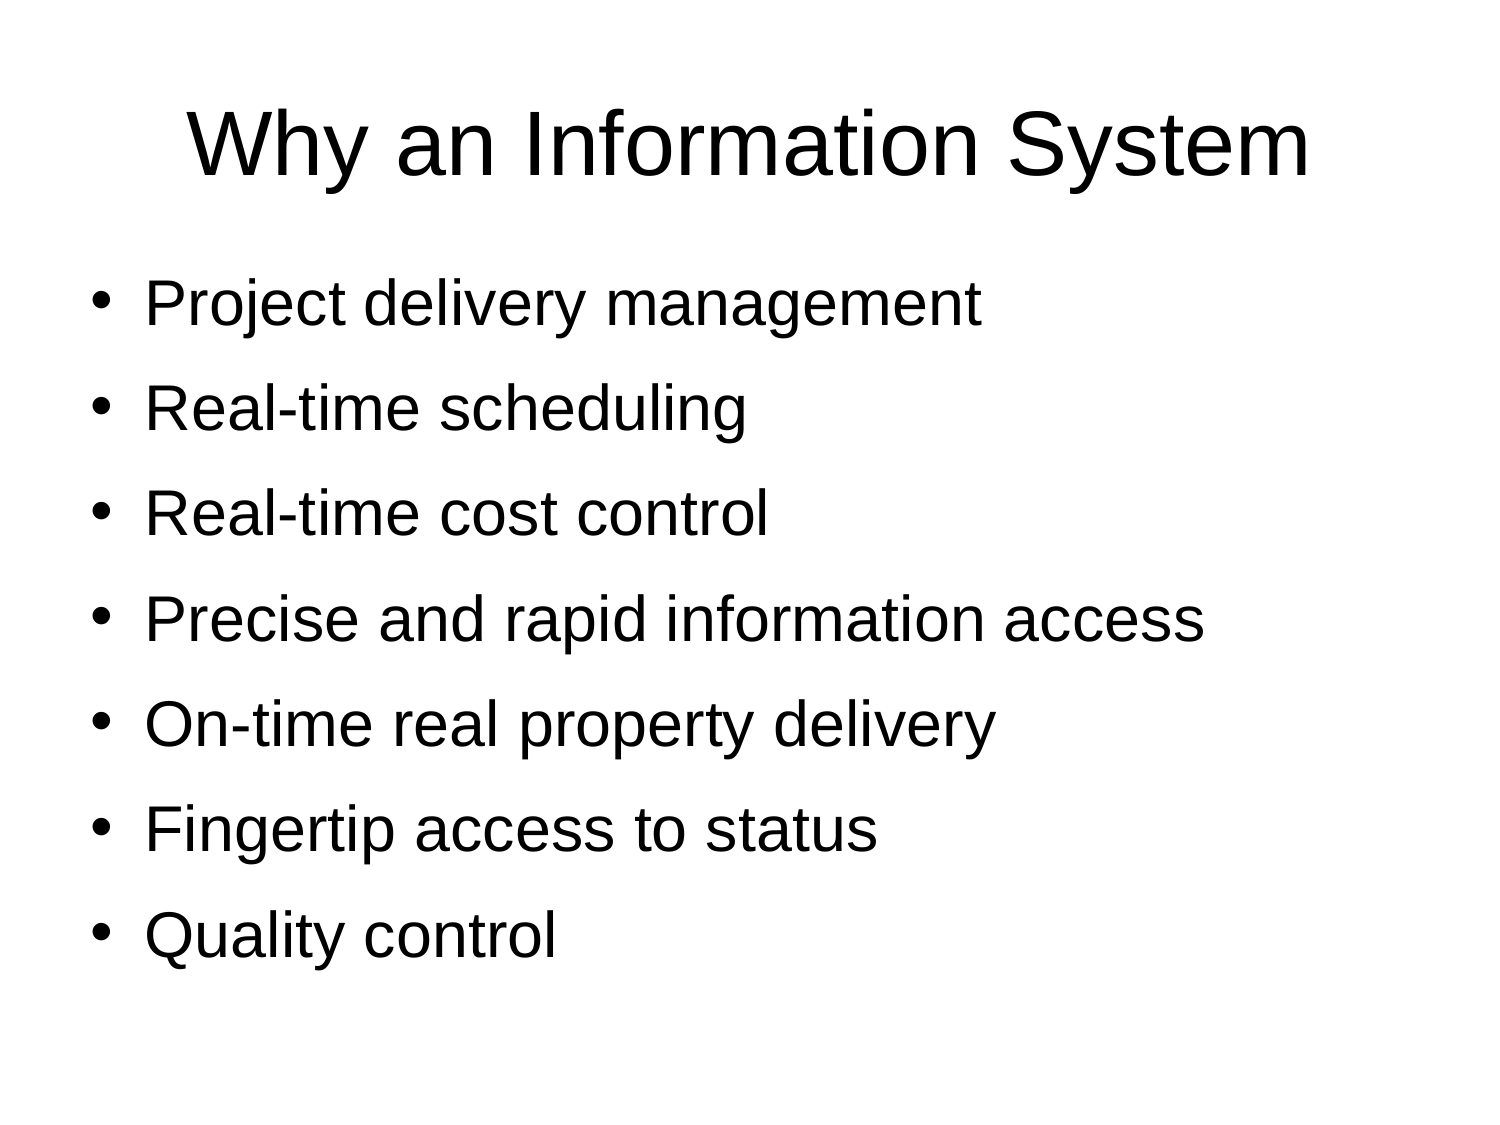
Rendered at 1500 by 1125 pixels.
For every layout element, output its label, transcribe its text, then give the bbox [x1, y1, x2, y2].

list Project delivery management Real-time scheduling Real-time cost control Precise and rapid information access On-time real property delivery Fingertip access to status Quality control [75, 237, 1425, 980]
title Why an Information System [75, 45, 1425, 233]
